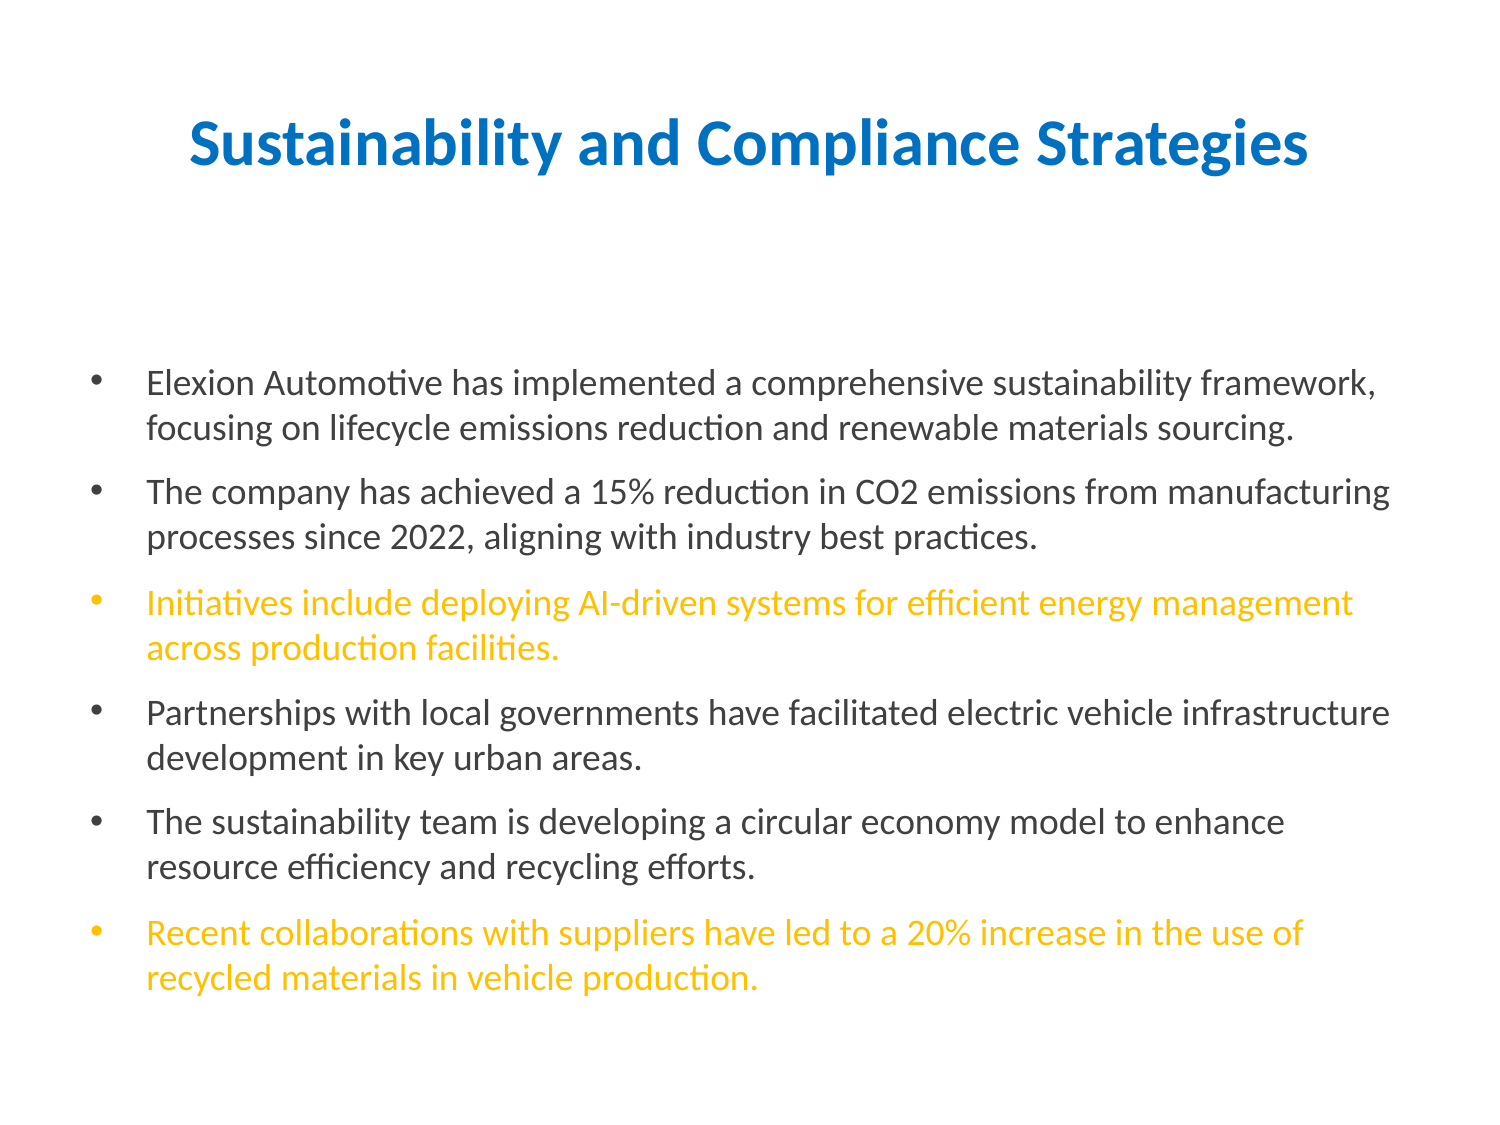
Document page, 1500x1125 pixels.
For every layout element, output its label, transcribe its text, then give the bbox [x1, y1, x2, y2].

list Elexion Automotive has implemented a comprehensive sustainability framework, focusing on lifecycle emissions reduction and renewable materials sourcing. The company has achieved a 15% reduction in CO2 emissions from manufacturing processes since 2022, aligning with industry best practices. Initiatives include deploying AI-driven systems for efficient energy management across production facilities. Partnerships with local governments have facilitated electric vehicle infrastructure development in key urban areas. The sustainability team is developing a circular economy model to enhance resource efficiency and recycling efforts. Recent collaborations with suppliers have led to a 20% increase in the use of recycled materials in vehicle production. [75, 262, 1425, 1005]
title Sustainability and Compliance Strategies [75, 45, 1425, 233]
